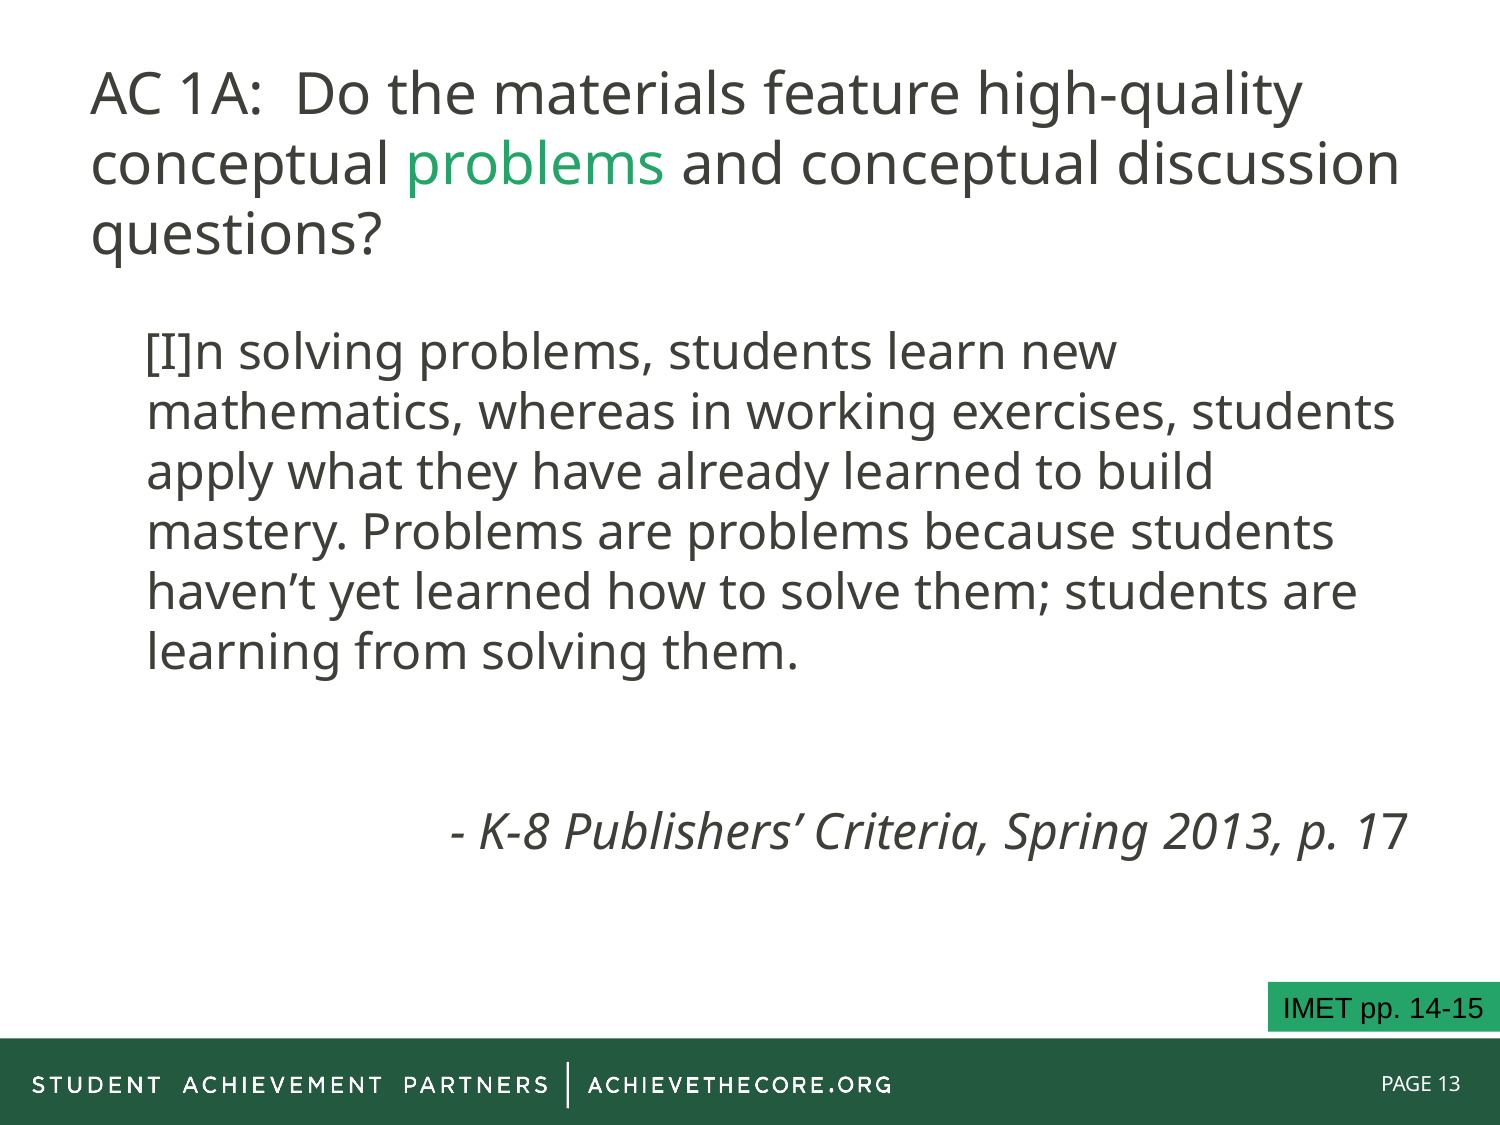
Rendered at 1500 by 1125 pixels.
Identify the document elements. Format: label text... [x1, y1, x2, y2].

text_box IMET pp. 14-15 [1268, 981, 1500, 1032]
title AC 1A: Do the materials feature high-quality conceptual problems and conceptual discussion questions? [75, 67, 1425, 255]
picture [12, 1055, 911, 1112]
list [I]n solving problems, students learn new mathematics, whereas in working exercises, students apply what they have already learned to build mastery. Problems are problems because students haven’t yet learned how to solve them; students are learning from solving them. - K-8 Publishers’ Criteria, Spring 2013, p. 17 [75, 305, 1425, 1012]
